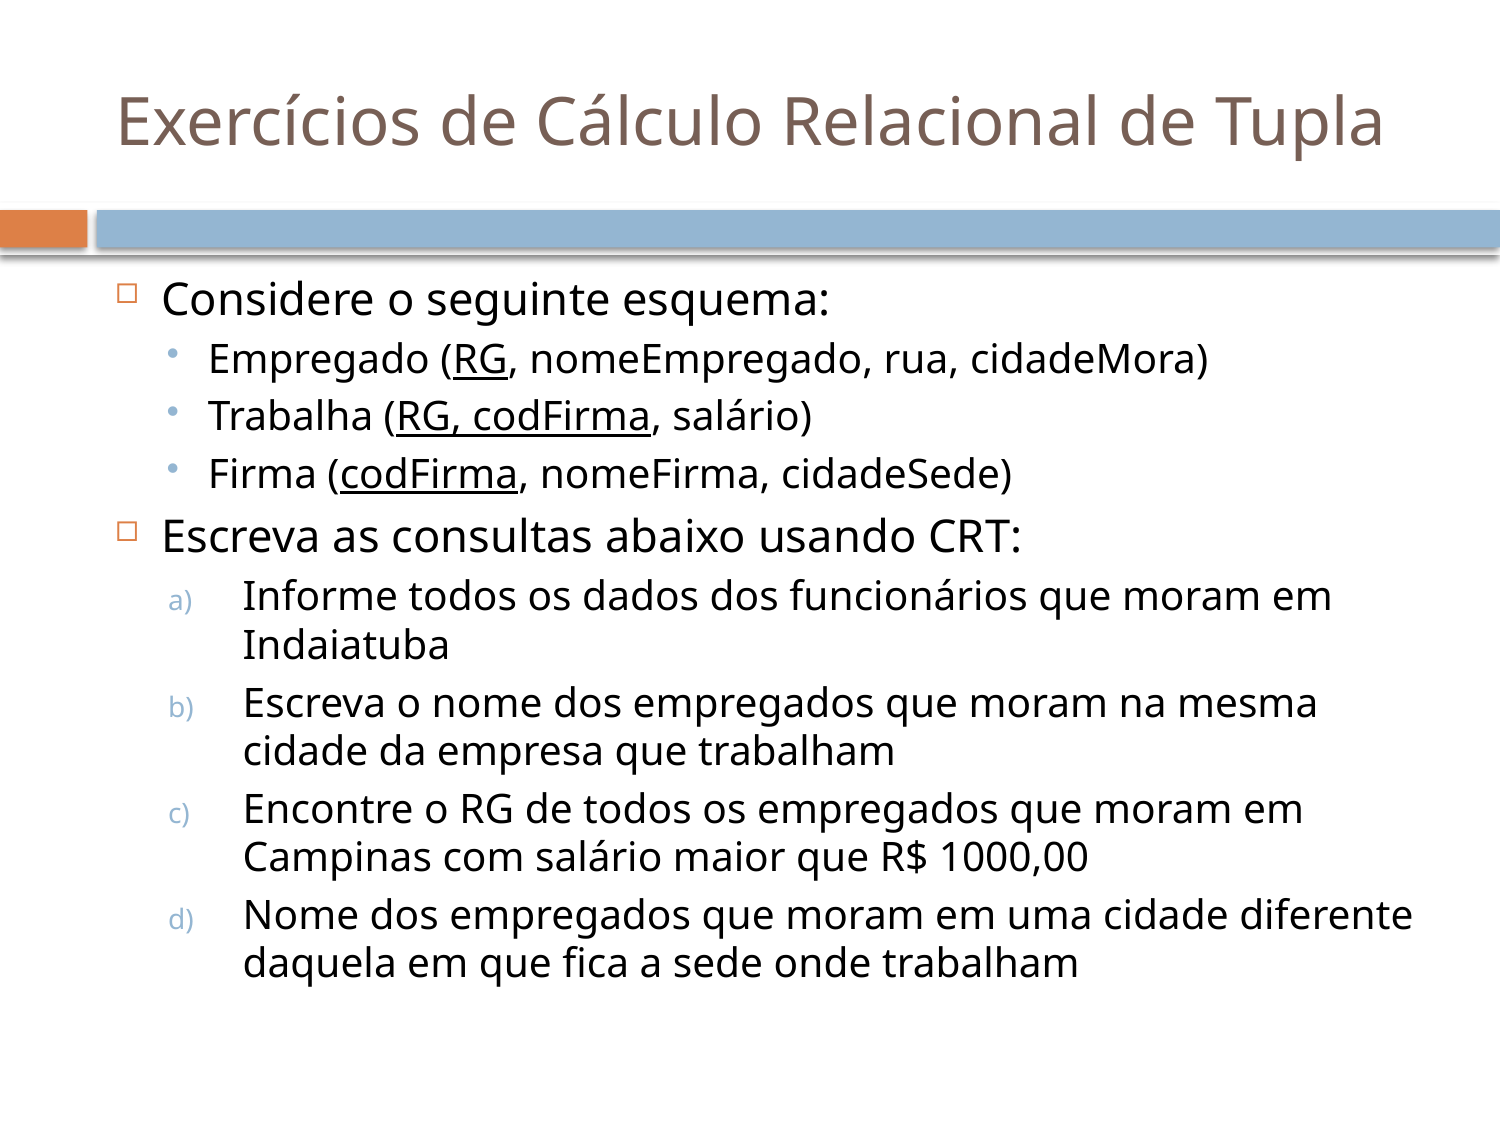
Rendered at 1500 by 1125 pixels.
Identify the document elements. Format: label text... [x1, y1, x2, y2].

title Exercícios de Cálculo Relacional de Tupla [100, 37, 1438, 200]
list Considere o seguinte esquema: Empregado (RG, nomeEmpregado, rua, cidadeMora) Trabalha (RG, codFirma, salário) Firma (codFirma, nomeFirma, cidadeSede) Escreva as consultas abaixo usando CRT: Informe todos os dados dos funcionários que moram em Indaiatuba Escreva o nome dos empregados que moram na mesma cidade da empresa que trabalham Encontre o RG de todos os empregados que moram em Campinas com salário maior que R$ 1000,00 Nome dos empregados que moram em uma cidade diferente daquela em que fica a sede onde trabalham [100, 262, 1438, 1000]
